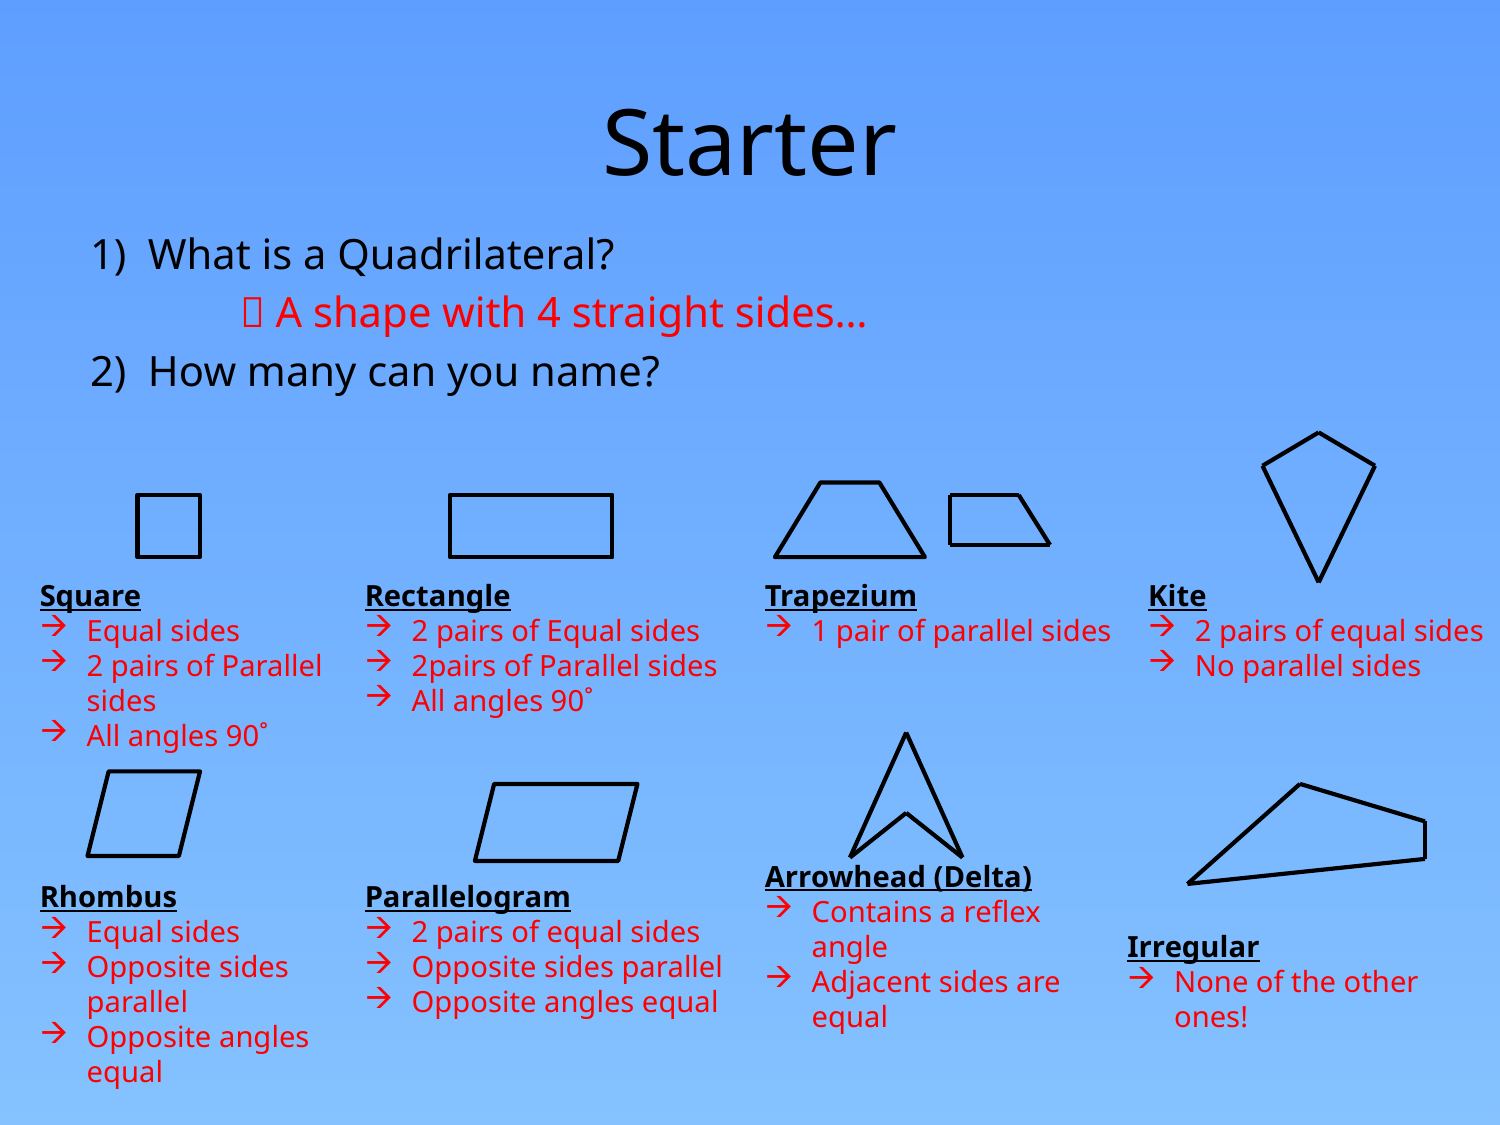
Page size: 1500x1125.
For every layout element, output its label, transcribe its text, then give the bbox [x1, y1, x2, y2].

title Starter [75, 45, 1425, 219]
text_box [135, 493, 202, 559]
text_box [1262, 432, 1376, 583]
text_box [472, 781, 640, 864]
text_box Parallelogram 2 pairs of equal sides Opposite sides parallel Opposite angles equal [350, 871, 750, 1026]
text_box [1187, 783, 1426, 885]
text_box Rectangle 2 pairs of Equal sides 2pairs of Parallel sides All angles 90˚ [349, 569, 738, 725]
text_box [85, 769, 203, 859]
text_box Trapezium 1 pair of parallel sides [749, 569, 1133, 655]
text_box Kite 2 pairs of equal sides No parallel sides [1133, 569, 1500, 690]
list 1) What is a Quadrilateral?  A shape with 4 straight sides… 2) How many can you name? [75, 219, 1425, 963]
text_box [849, 732, 963, 858]
text_box [448, 493, 614, 559]
text_box Irregular None of the other ones! [1112, 921, 1450, 1041]
text_box Rhombus Equal sides Opposite sides parallel Opposite angles equal [24, 871, 350, 1096]
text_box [949, 494, 1051, 546]
text_box [773, 480, 927, 560]
text_box Square Equal sides 2 pairs of Parallel sides All angles 90˚ [24, 569, 350, 760]
text_box Arrowhead (Delta) Contains a reflex angle Adjacent sides are equal [750, 850, 1088, 1041]
